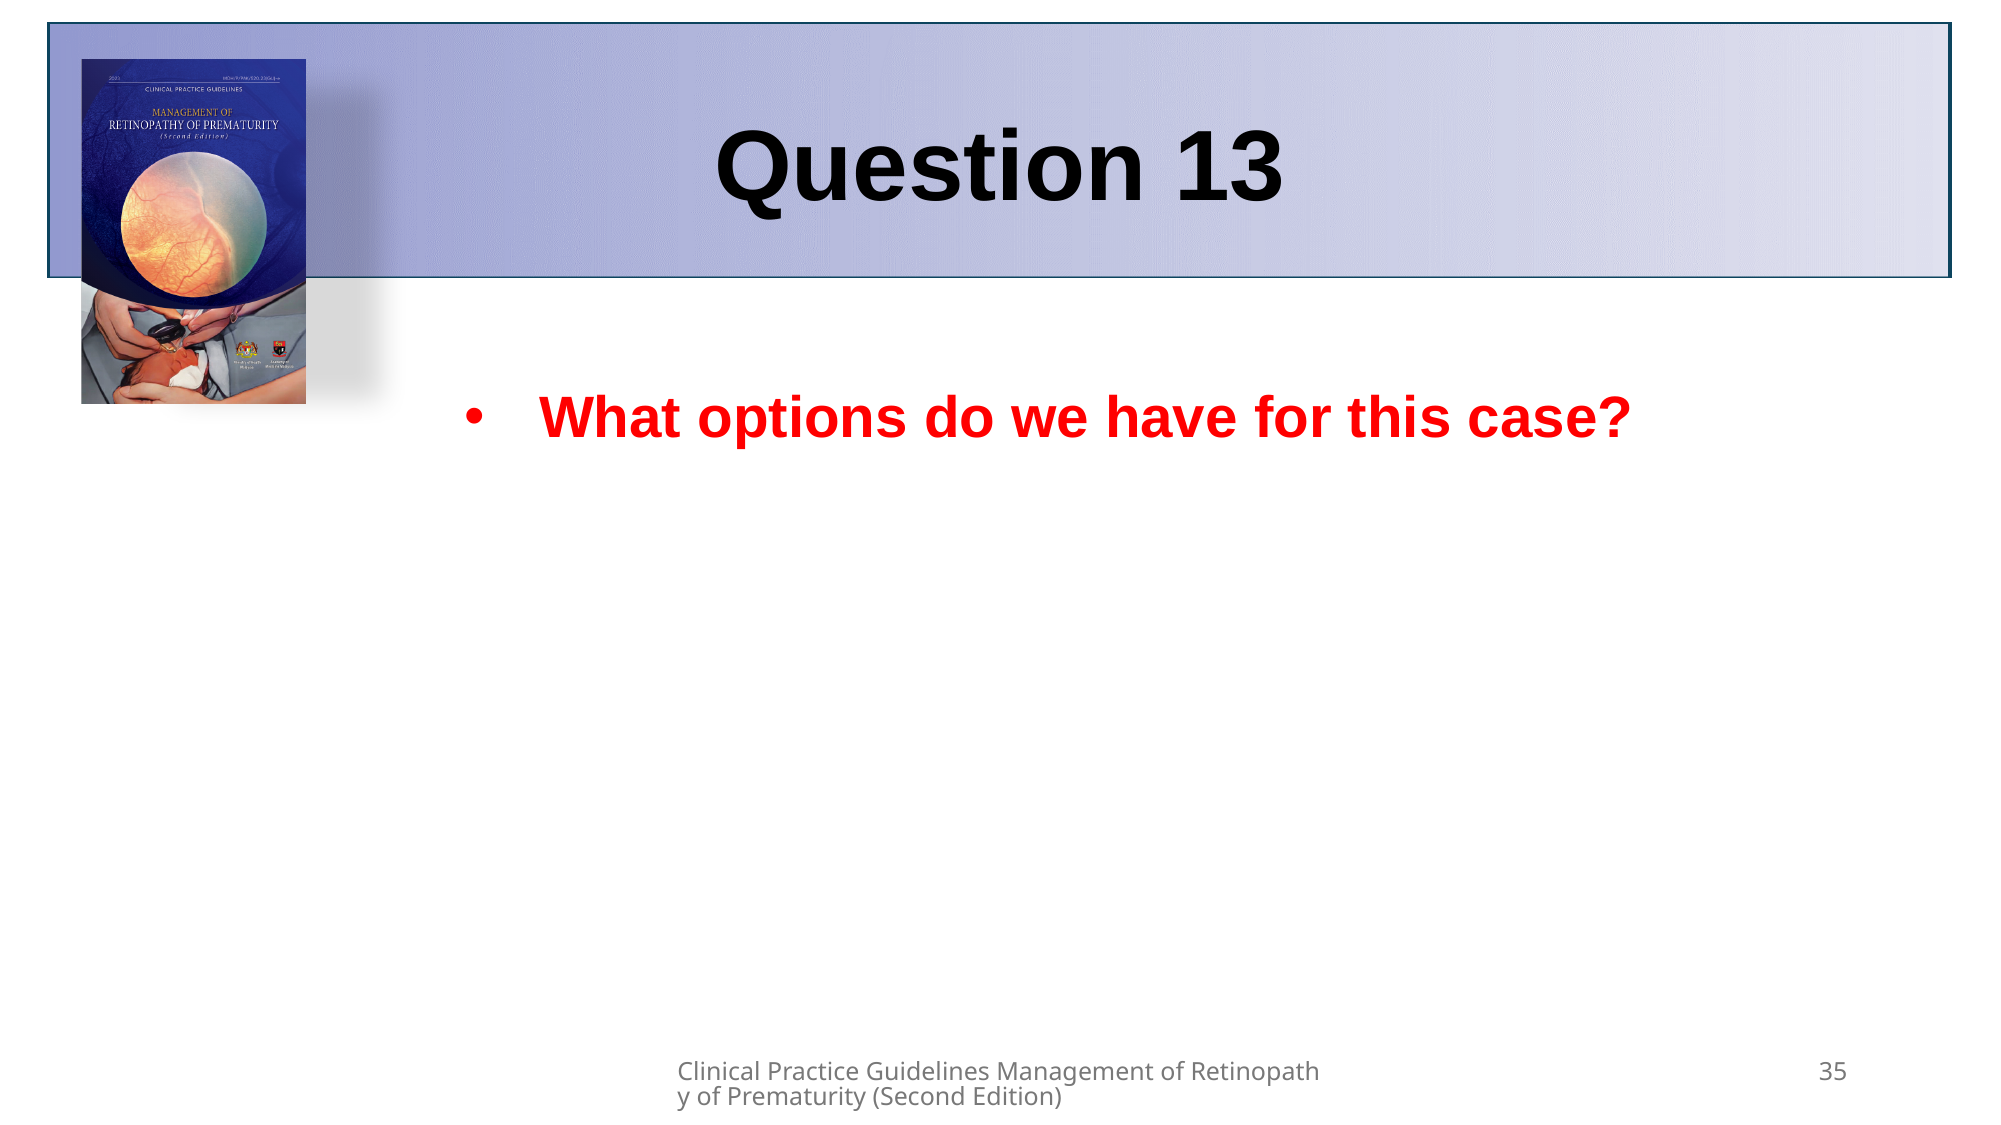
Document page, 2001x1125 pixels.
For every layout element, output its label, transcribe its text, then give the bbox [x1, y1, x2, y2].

footer Clinical Practice Guidelines Management of Retinopathy of Prematurity (Second Edition) [662, 1042, 1338, 1103]
picture [47, 21, 1953, 405]
list What options do we have for this case? [449, 379, 2000, 991]
slide_number 35 [1412, 1042, 1863, 1103]
